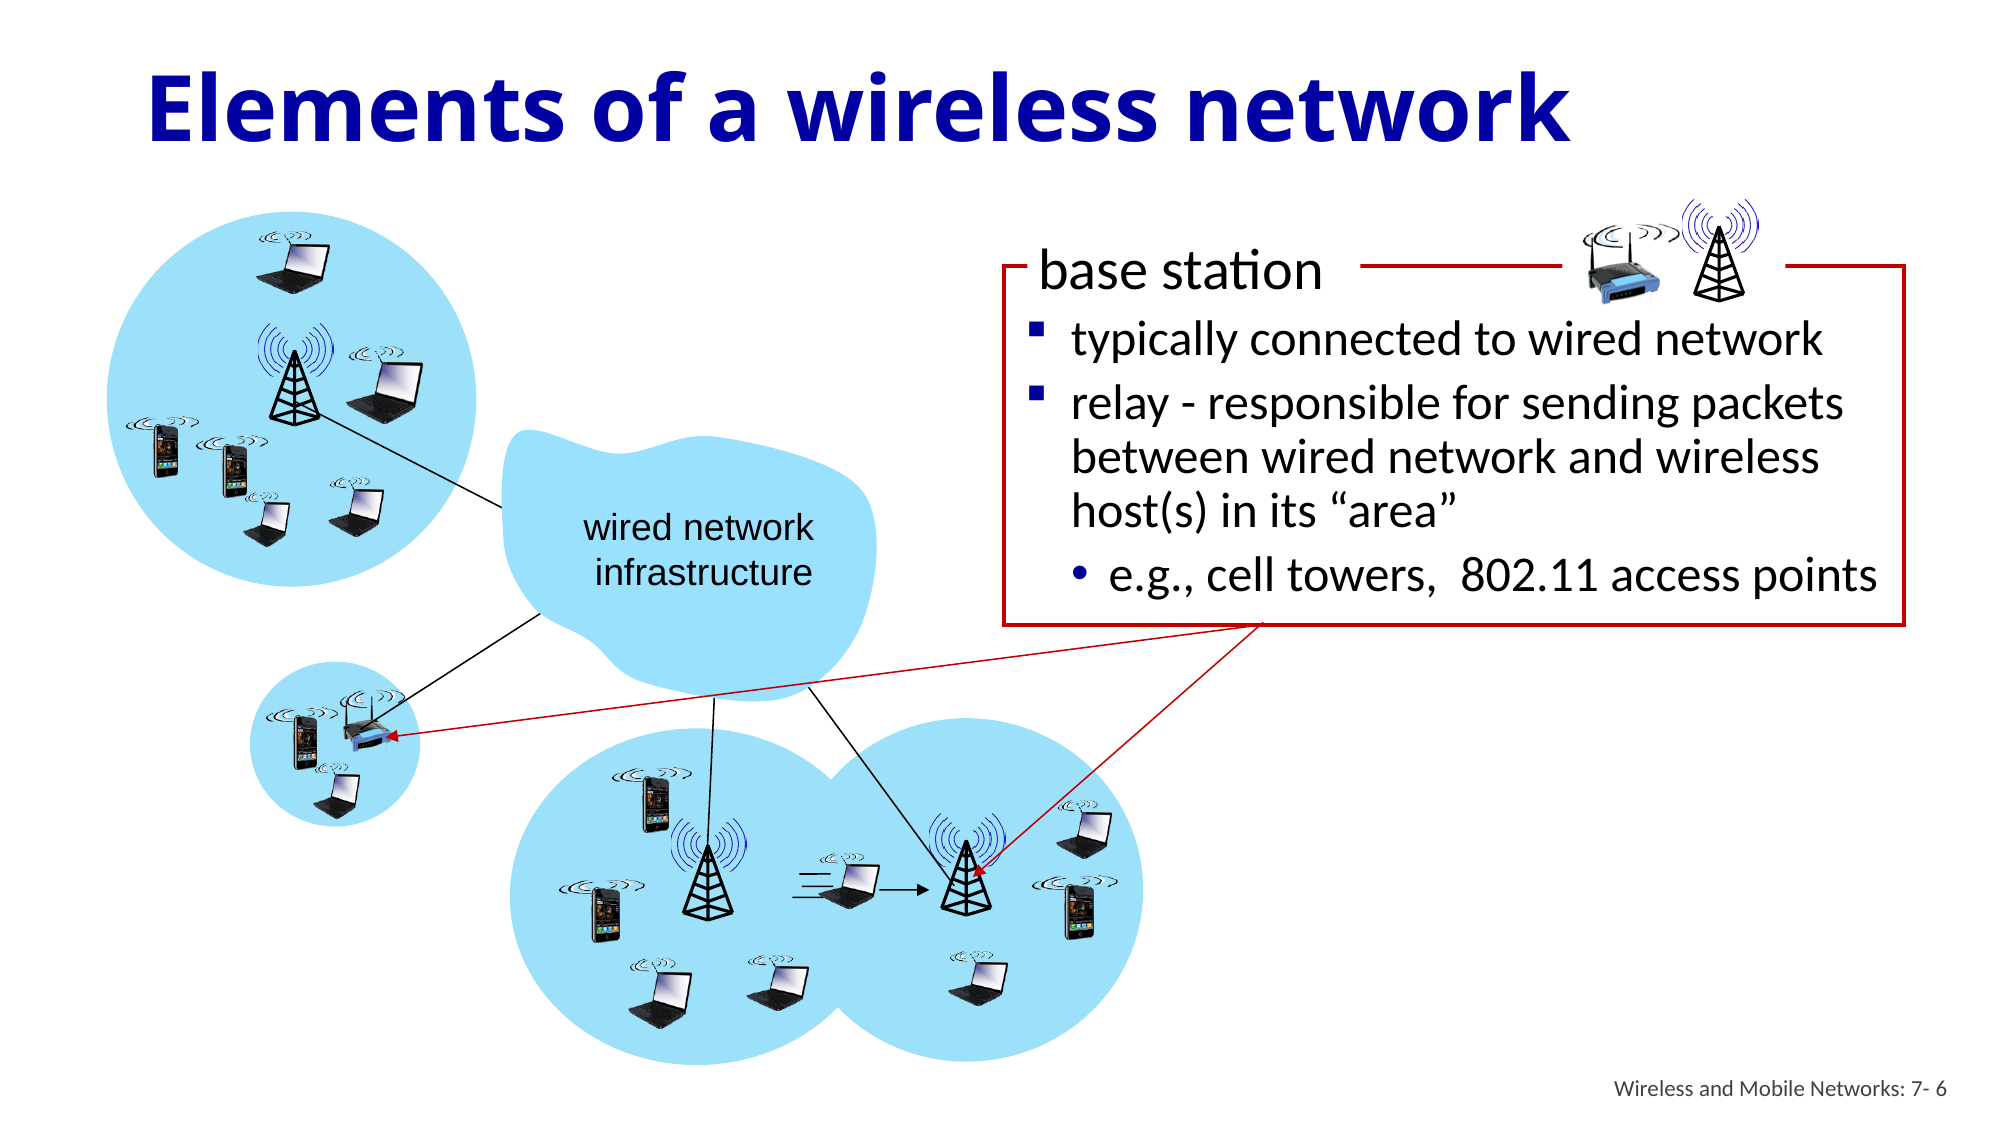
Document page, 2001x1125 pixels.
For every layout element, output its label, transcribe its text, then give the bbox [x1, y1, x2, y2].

title Elements of a wireless network [129, 38, 1855, 186]
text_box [265, 706, 339, 770]
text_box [1031, 874, 1118, 940]
text_box [838, 771, 1144, 1062]
text_box base station typically connected to wired network relay - responsible for sending packets between wired network and wireless host(s) in its “area” e.g., cell towers, 802.11 access points [1010, 231, 1896, 655]
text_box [671, 818, 747, 920]
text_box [818, 851, 880, 909]
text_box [124, 415, 199, 478]
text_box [258, 323, 334, 425]
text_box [195, 434, 268, 498]
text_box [948, 949, 1008, 1006]
text_box [106, 211, 477, 587]
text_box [313, 761, 360, 819]
text_box [1562, 260, 1786, 312]
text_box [1682, 199, 1758, 301]
text_box [249, 661, 421, 827]
text_box [509, 728, 884, 1066]
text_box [339, 688, 405, 752]
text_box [746, 953, 809, 1011]
text_box [1004, 266, 1010, 625]
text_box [243, 490, 290, 547]
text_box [1056, 798, 1112, 859]
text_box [628, 956, 692, 1029]
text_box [611, 766, 692, 833]
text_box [1582, 222, 1680, 305]
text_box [558, 878, 645, 943]
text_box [256, 229, 330, 294]
text_box [1896, 266, 1905, 625]
text_box [880, 883, 929, 897]
text_box [831, 718, 1093, 889]
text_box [498, 419, 886, 709]
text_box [929, 813, 1006, 916]
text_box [328, 476, 384, 537]
slide_number Wireless and Mobile Networks: 7- 6 [1512, 1056, 1963, 1117]
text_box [346, 344, 423, 424]
